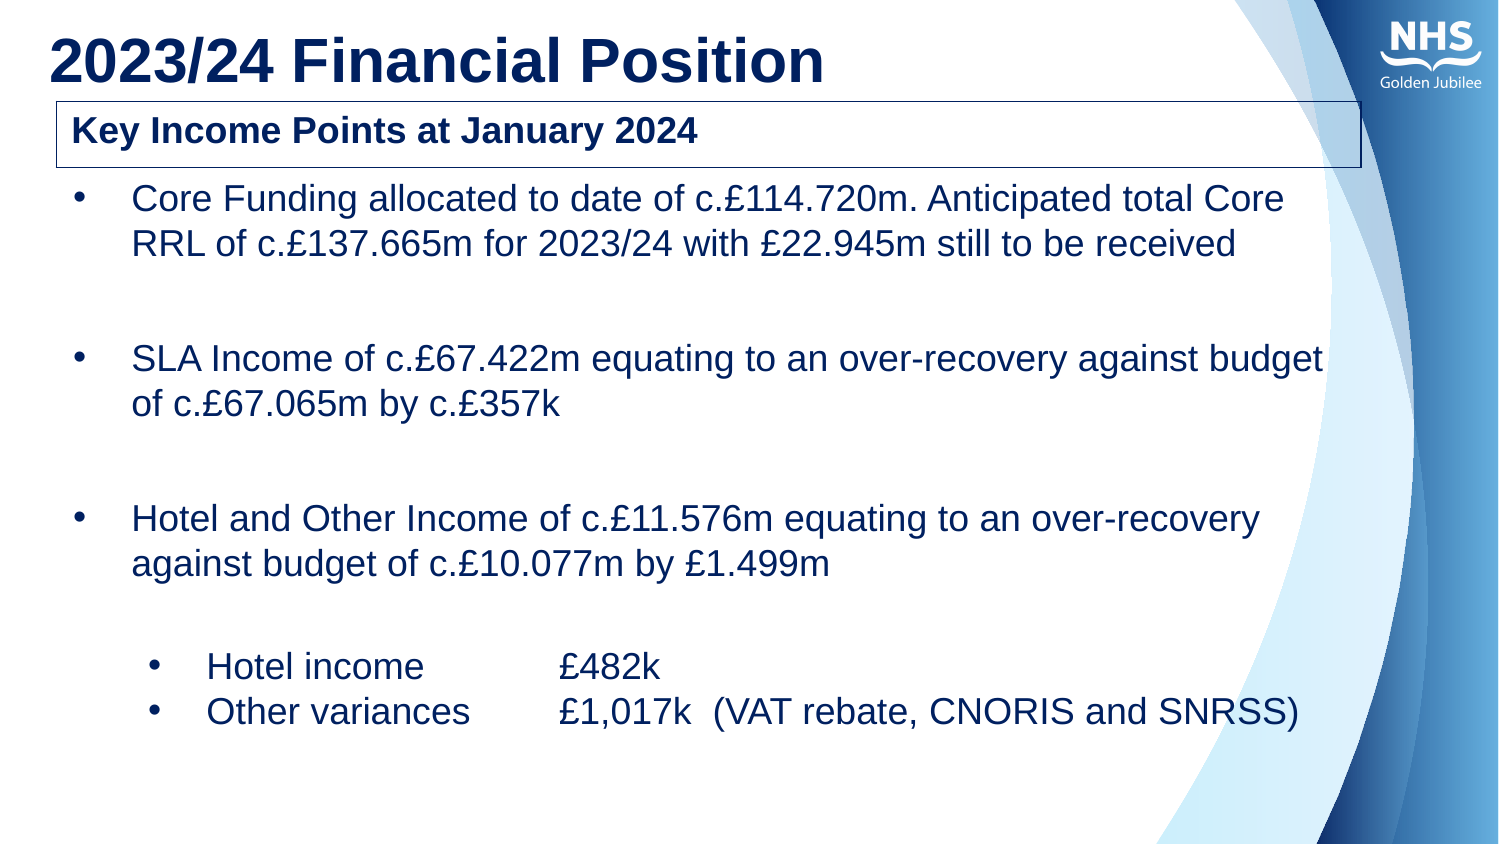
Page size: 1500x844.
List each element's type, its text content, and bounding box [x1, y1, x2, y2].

table_header Key Income Points at January 2024 [57, 102, 1360, 167]
title 2023/24 Financial Position [49, 23, 1064, 95]
text_box Core Funding allocated to date of c.£114.720m. Anticipated total Core RRL of c.£137.665m for 2023/24 with £22.945m still to be received SLA Income of c.£67.422m equating to an over-recovery against budget of c.£67.065m by c.£357k Hotel and Other Income of c.£11.576m equating to an over-recovery against budget of c.£10.077m by £1.499m Hotel income £482k Other variances £1,017k (VAT rebate, CNORIS and SNRSS) [56, 174, 1361, 831]
picture [1380, 21, 1482, 92]
